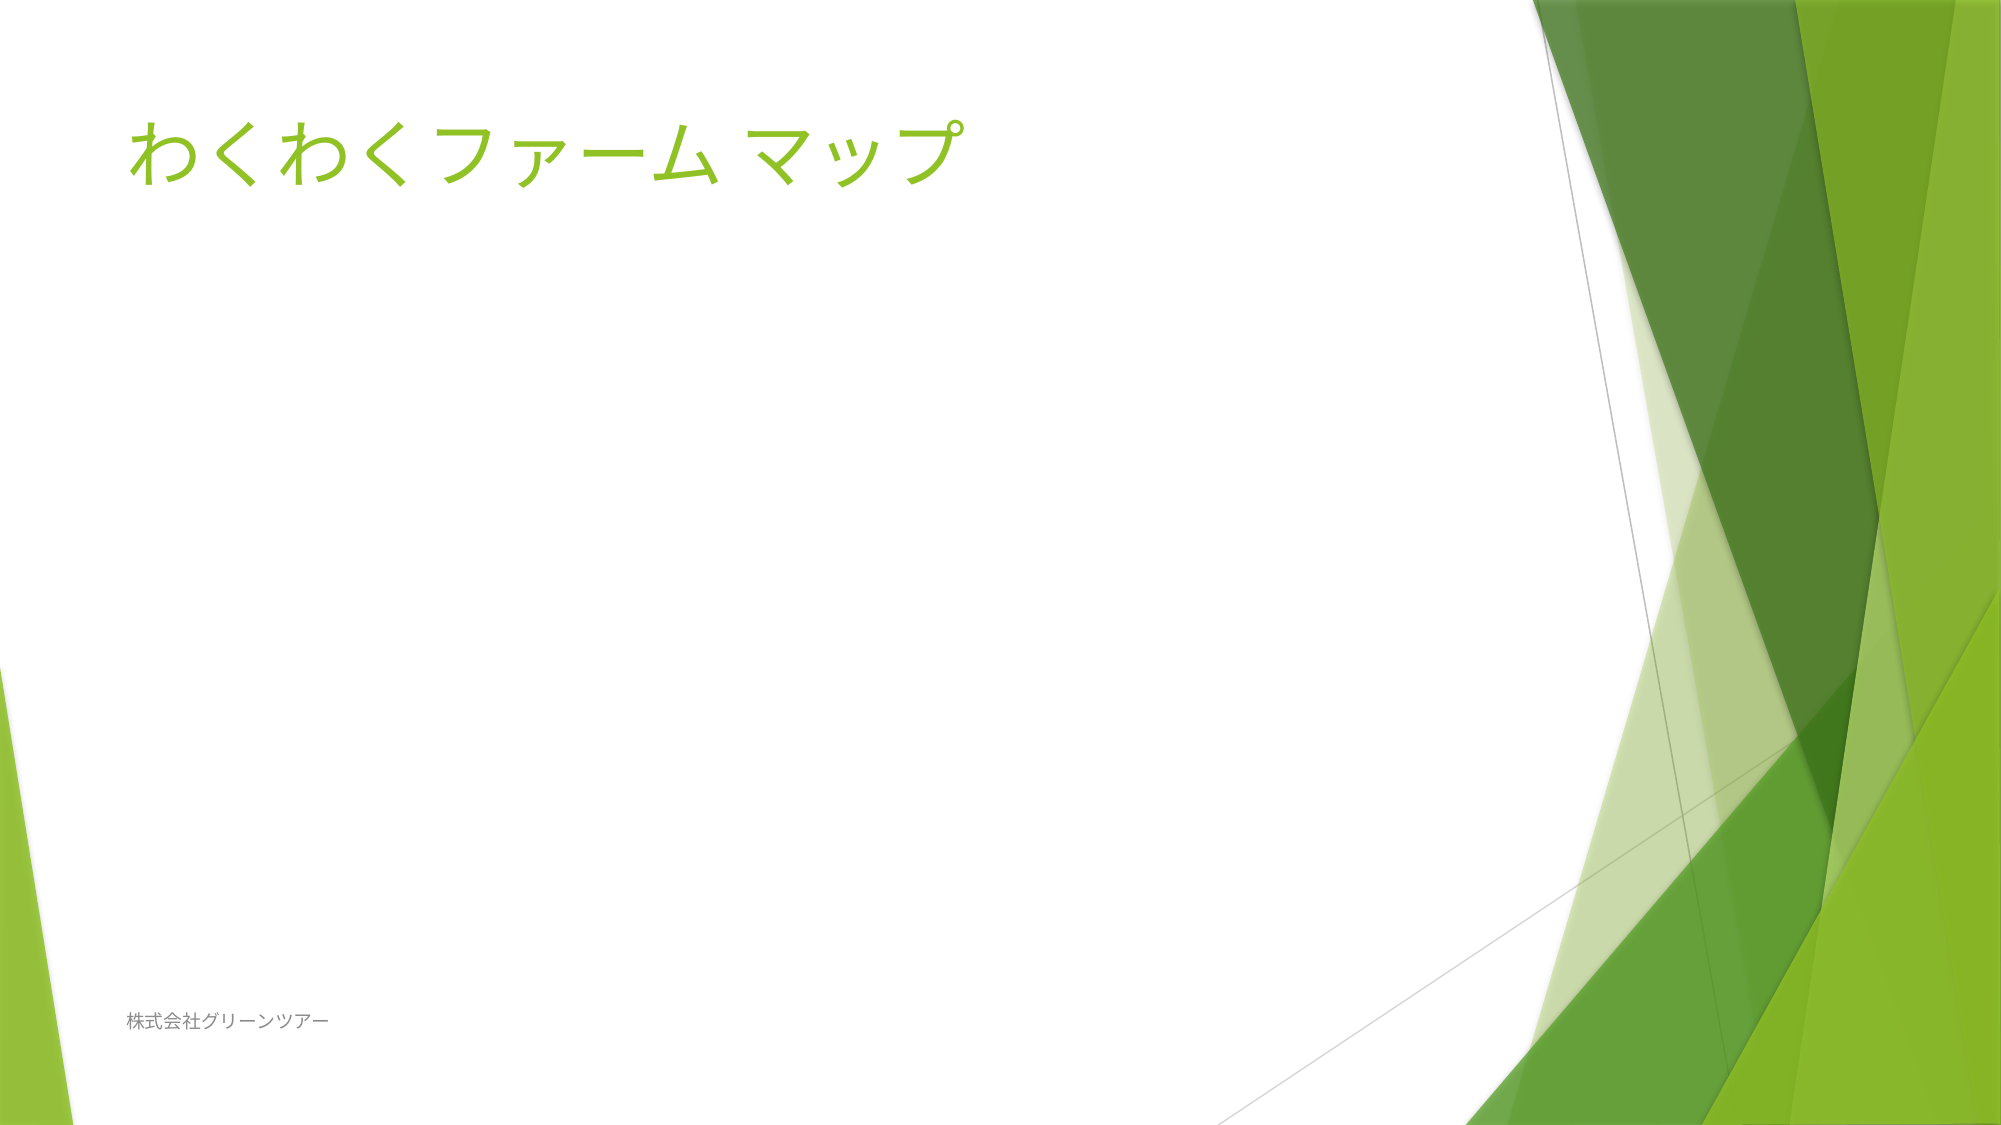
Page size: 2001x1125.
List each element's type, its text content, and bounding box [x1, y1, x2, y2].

title わくわくファーム マップ [111, 99, 1522, 317]
footer 株式会社グリーンツアー [111, 991, 1145, 1051]
